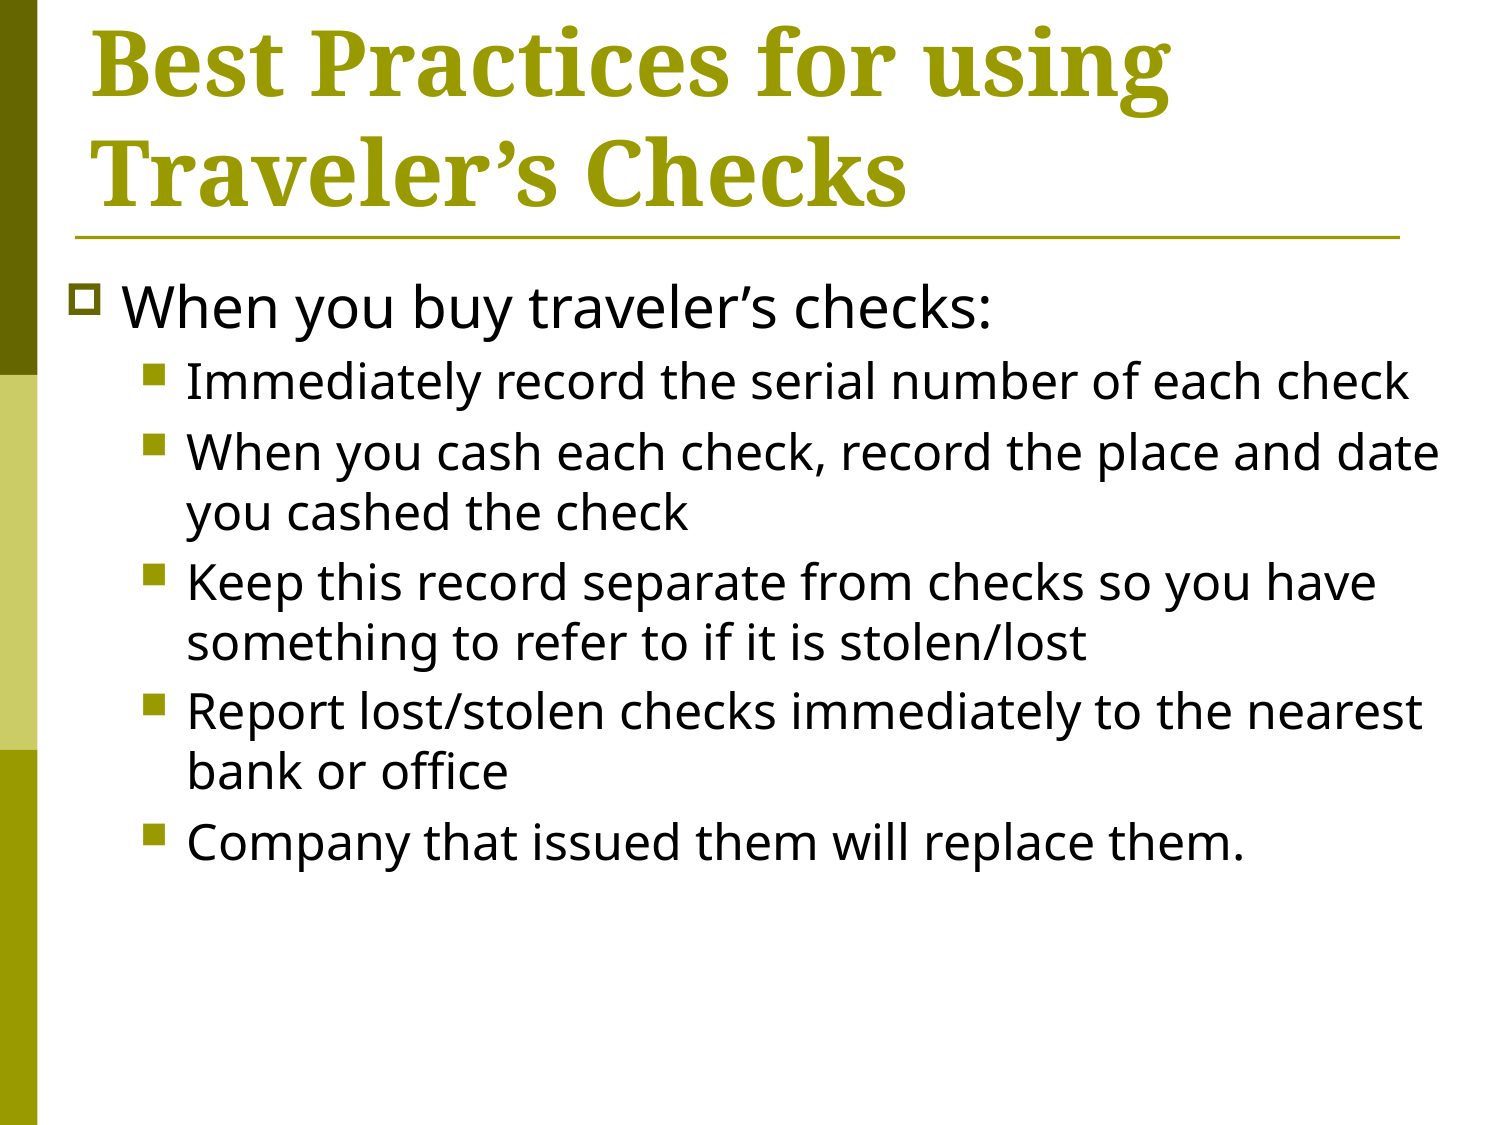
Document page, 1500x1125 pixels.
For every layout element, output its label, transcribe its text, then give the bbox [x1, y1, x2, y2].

title Best Practices for using Traveler’s Checks [74, 45, 1426, 233]
list When you buy traveler’s checks: Immediately record the serial number of each check When you cash each check, record the place and date you cashed the check Keep this record separate from checks so you have something to refer to if it is stolen/lost Report lost/stolen checks immediately to the nearest bank or office Company that issued them will replace them. [49, 262, 1488, 1006]
